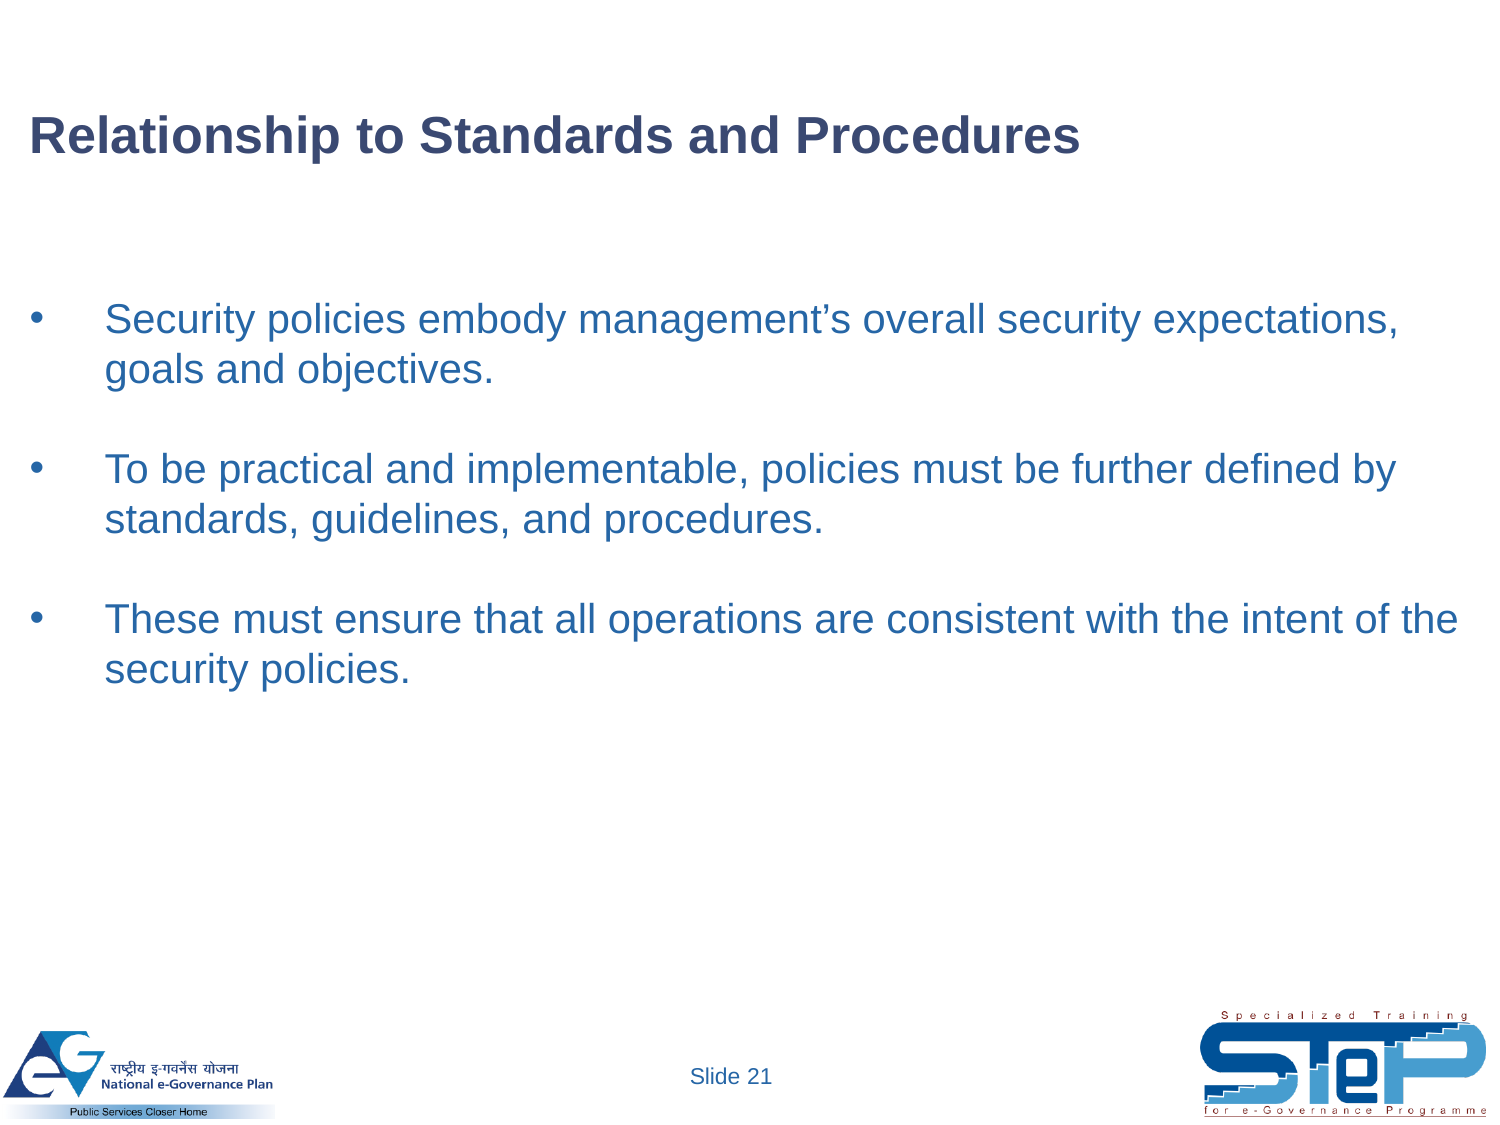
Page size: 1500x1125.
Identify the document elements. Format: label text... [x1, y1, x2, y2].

list Security policies embody management’s overall security expectations, goals and objectives. To be practical and implementable, policies must be further defined by standards, guidelines, and procedures. These must ensure that all operations are consistent with the intent of the security policies. [29, 291, 1470, 1001]
title Relationship to Standards and Procedures [29, 101, 1470, 226]
picture [2, 1031, 275, 1119]
picture [1200, 1011, 1486, 1117]
